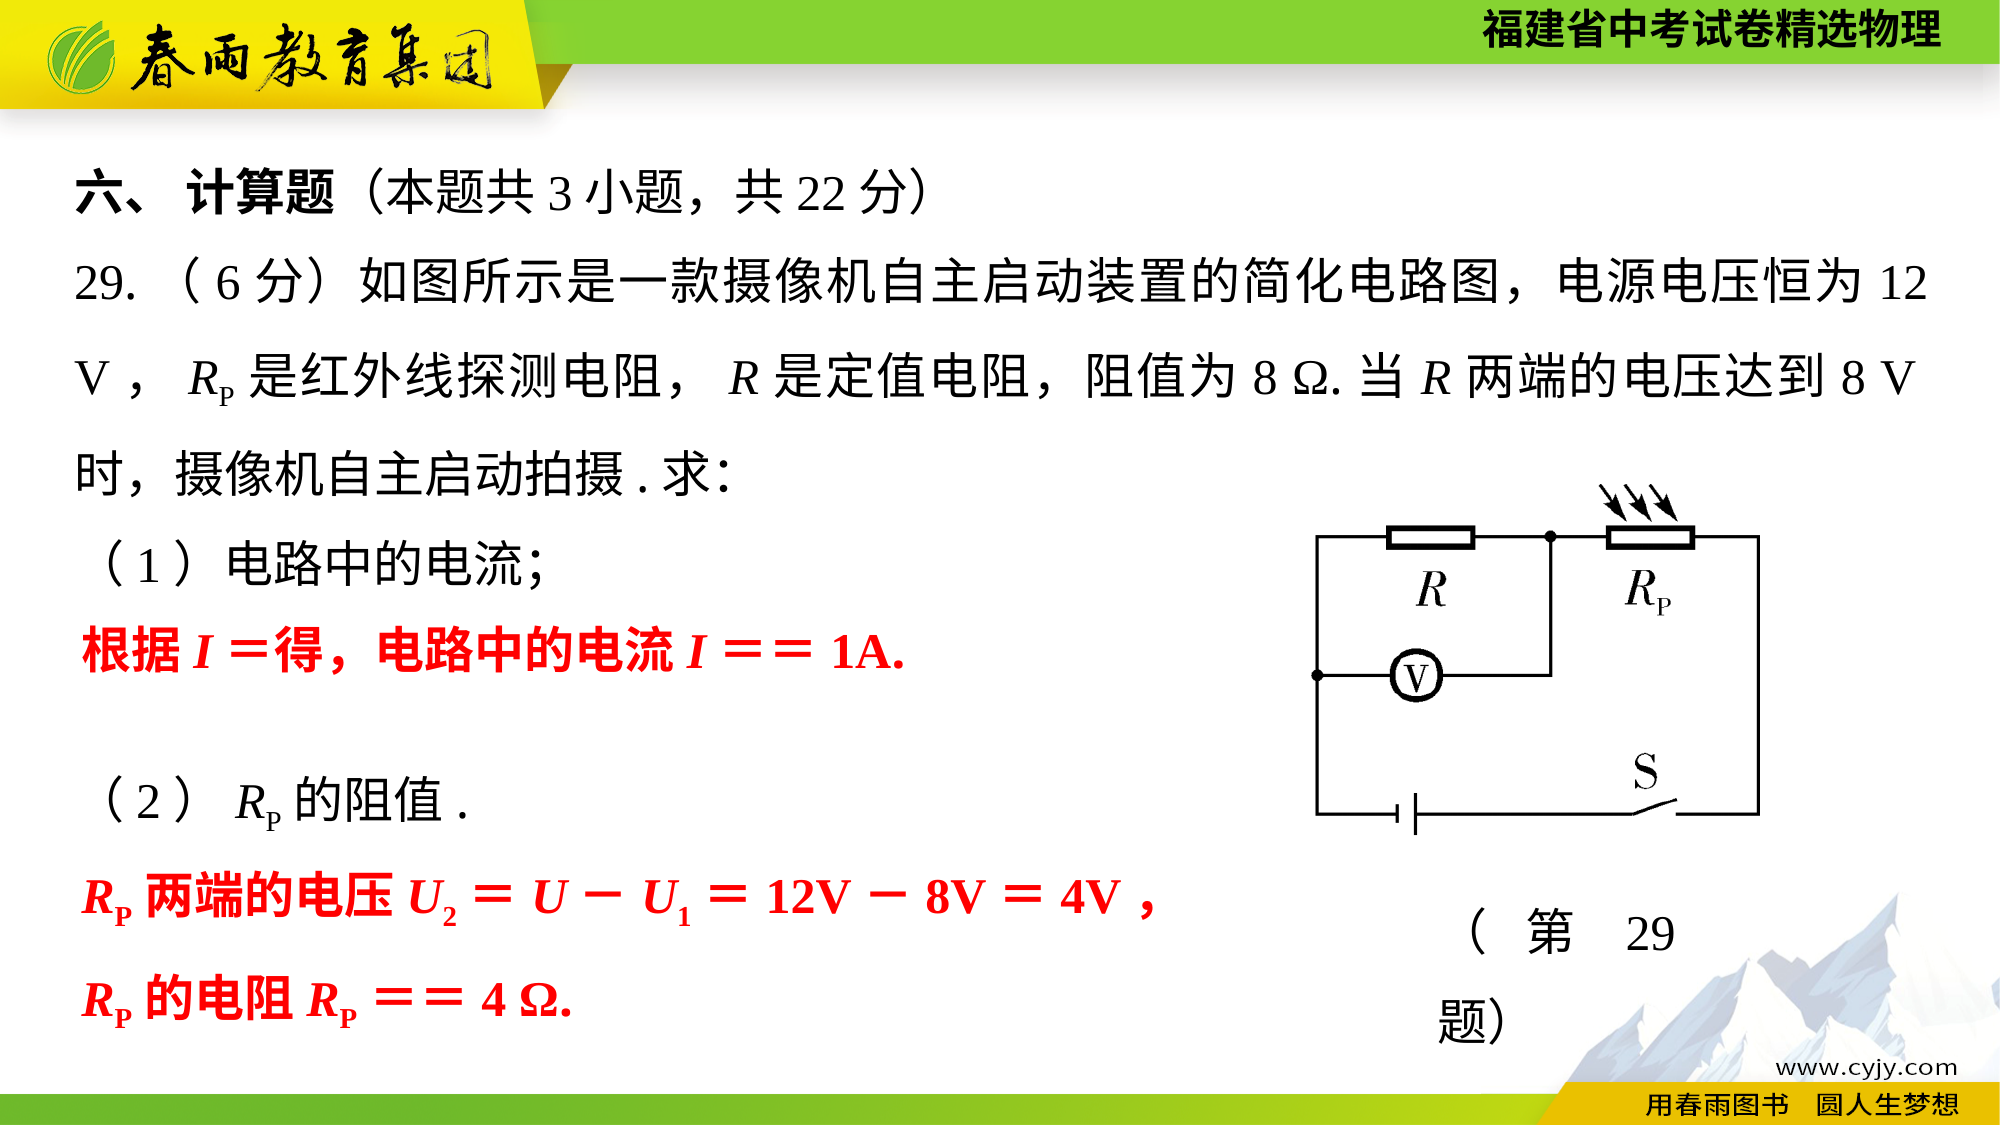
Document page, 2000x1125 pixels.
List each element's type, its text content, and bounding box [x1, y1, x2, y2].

text_box （第29题） [1422, 863, 1703, 968]
picture [0, 0, 2000, 1125]
list 六、 计算题（本题共3小题，共22分） 29.（6分）如图所示是一款摄像机自主启动装置的简化电路图，电源电压恒为12 V，RP是红外线探测电阻，R是定值电阻，阻值为8 Ω.当R两端的电压达到8 V时，摄像机自主启动拍摄.求： （1）电路中的电流； （2）RP的阻值. [59, 122, 1944, 880]
